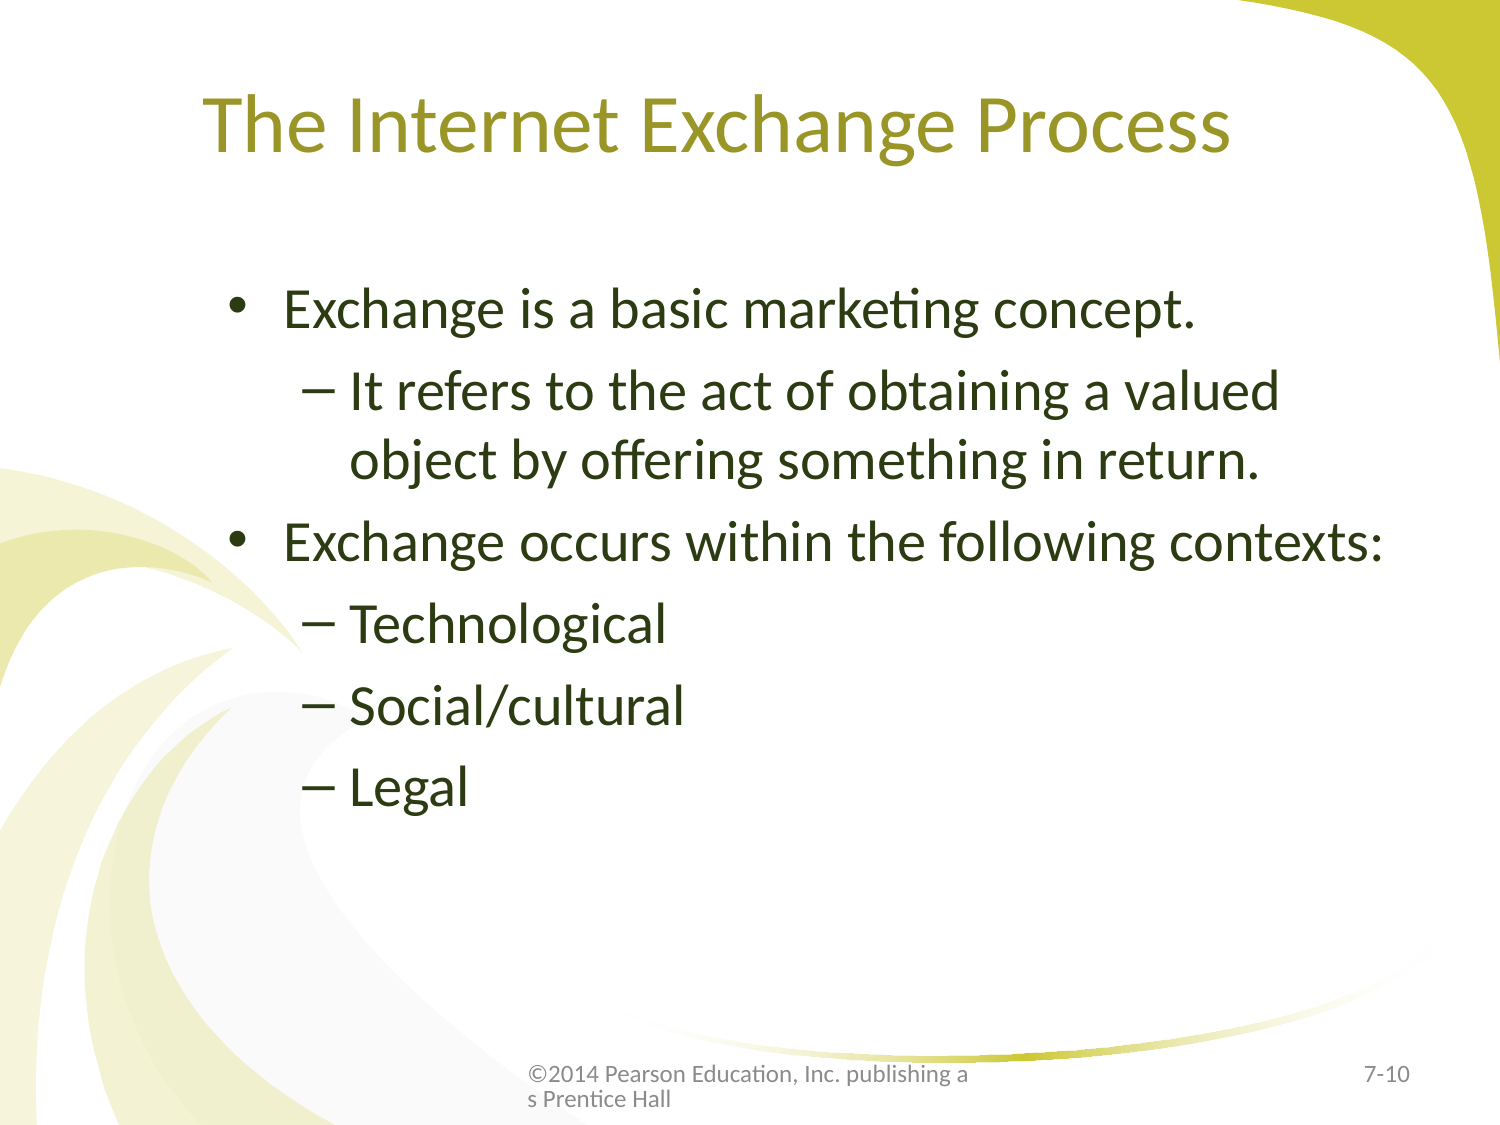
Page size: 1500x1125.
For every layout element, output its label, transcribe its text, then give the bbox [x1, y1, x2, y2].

slide_number 7-10 [1074, 1042, 1425, 1103]
footer ©2014 Pearson Education, Inc. publishing as Prentice Hall [512, 1042, 988, 1103]
title The Internet Exchange Process [187, 37, 1363, 200]
list Exchange is a basic marketing concept. It refers to the act of obtaining a valued object by offering something in return. Exchange occurs within the following contexts: Technological Social/cultural Legal [212, 262, 1438, 1000]
